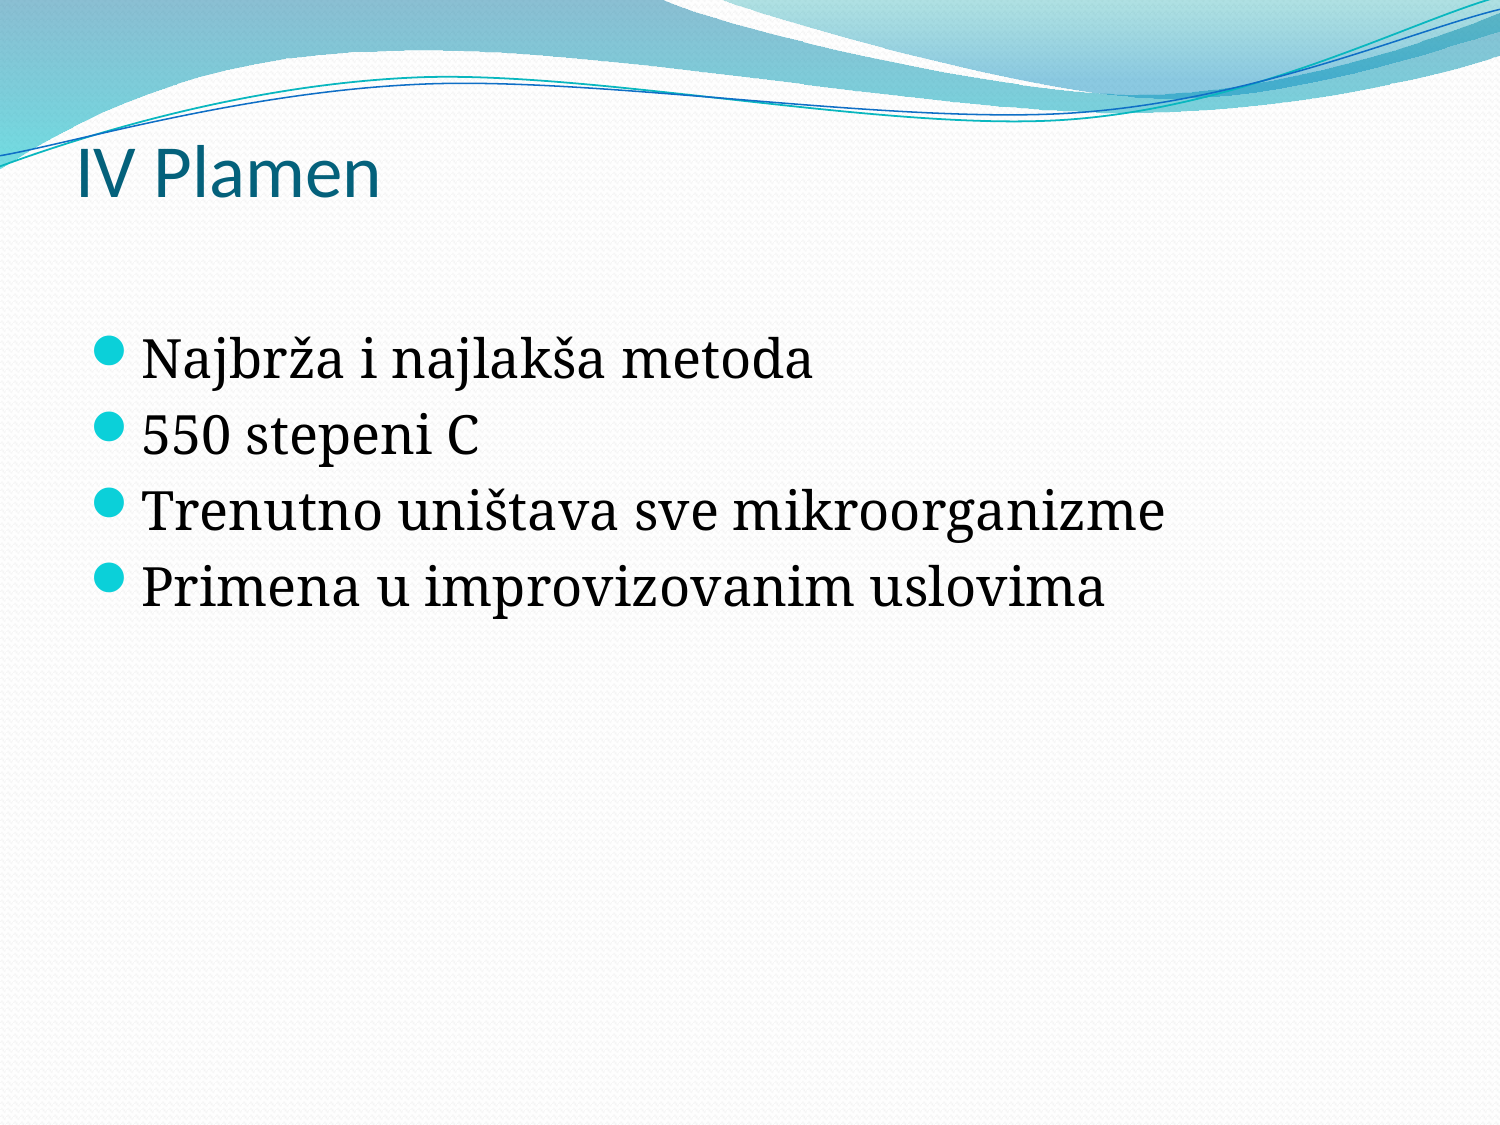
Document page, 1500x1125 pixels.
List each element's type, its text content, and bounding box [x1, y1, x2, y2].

list Najbrža i najlakša metoda 550 stepeni C Trenutno uništava sve mikroorganizme Primena u improvizovanim uslovima [75, 317, 1425, 1038]
title IV Plamen [75, 115, 1425, 303]
